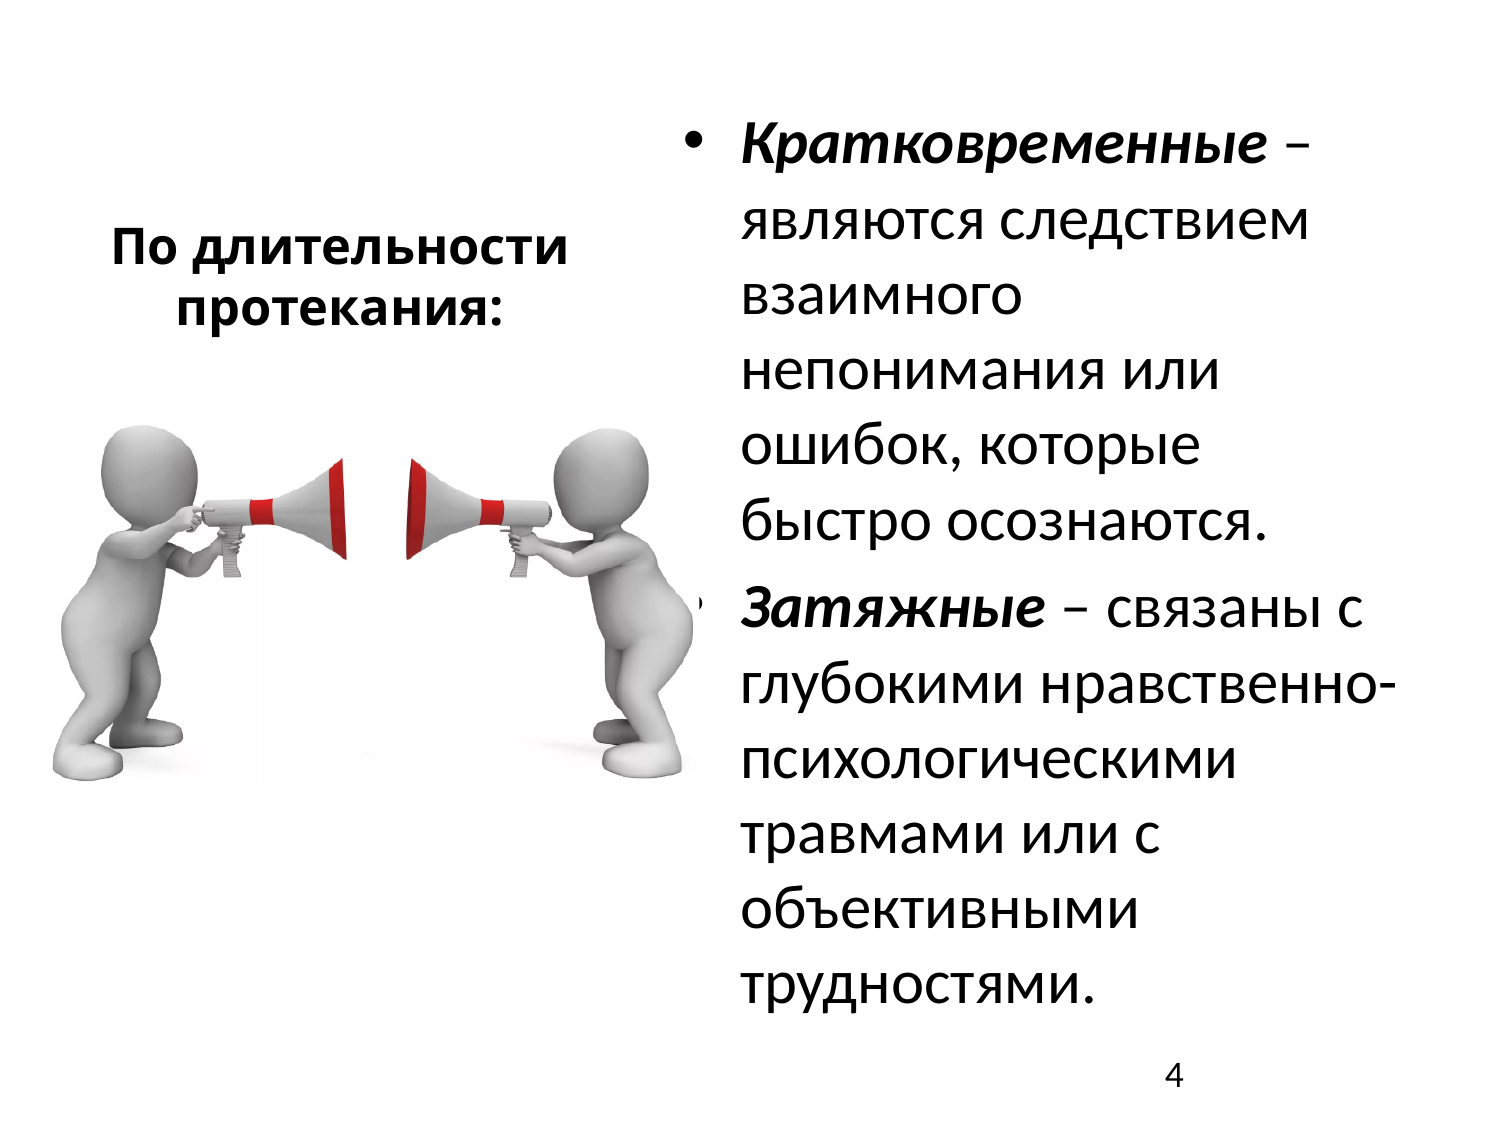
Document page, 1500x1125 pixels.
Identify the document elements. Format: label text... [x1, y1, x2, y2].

picture [46, 421, 700, 786]
slide_number 4 [1074, 1042, 1425, 1103]
title По длительности протекания: [93, 152, 588, 343]
list Кратковременные – являются следствием взаимного непонимания или ошибок, которые быстро осознаются. Затяжные – связаны с глубокими нравственно-психологическими травмами или с объективными трудностями. [667, 93, 1414, 1054]
